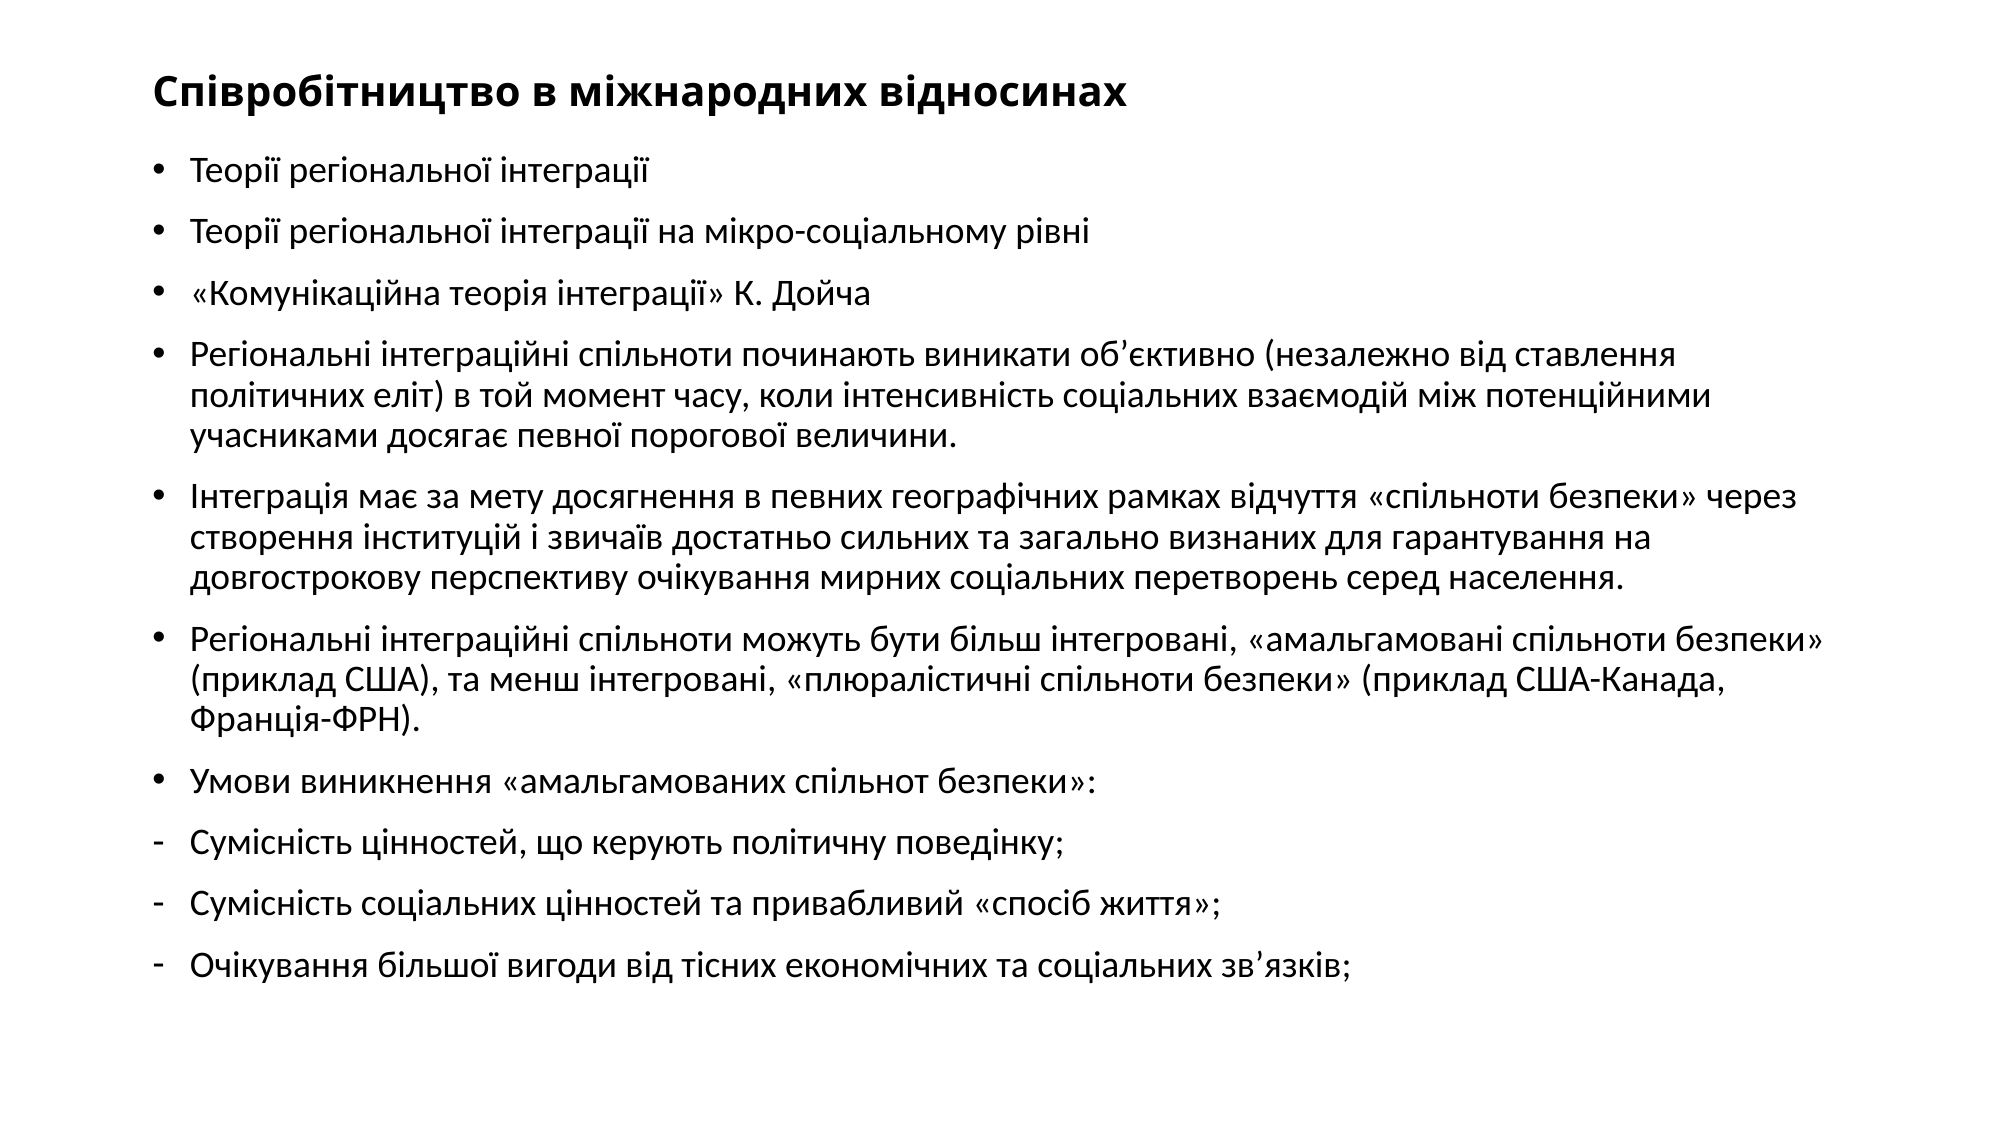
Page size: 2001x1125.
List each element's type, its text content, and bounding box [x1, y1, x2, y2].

title Співробітництво в міжнародних відносинах [137, 59, 1863, 127]
list Теорії регіональної інтеграції Теорії регіональної інтеграції на мікро-соціальному рівні «Комунікаційна теорія інтеграції» К. Дойча Регіональні інтеграційні спільноти починають виникати об’єктивно (незалежно від ставлення політичних еліт) в той момент часу, коли інтенсивність соціальних взаємодій між потенційними учасниками досягає певної порогової величини. Інтеграція має за мету досягнення в певних географічних рамках відчуття «спільноти безпеки» через створення інституцій і звичаїв достатньо сильних та загально визнаних для гарантування на довгострокову перспективу очікування мирних соціальних перетворень серед населення. Регіональні інтеграційні спільноти можуть бути більш інтегровані, «амальгамовані спільноти безпеки» (приклад США), та менш інтегровані, «плюралістичні спільноти безпеки» (приклад США-Канада, Франція-ФРН). Умови виникнення «амальгамованих спільнот безпеки»: Сумісність цінностей, що керують політичну поведінку; Сумісність соціальних цінностей та привабливий «спосіб життя»; Очікування більшої вигоди від тісних економічних та соціальних зв’язків; [137, 142, 1863, 1014]
